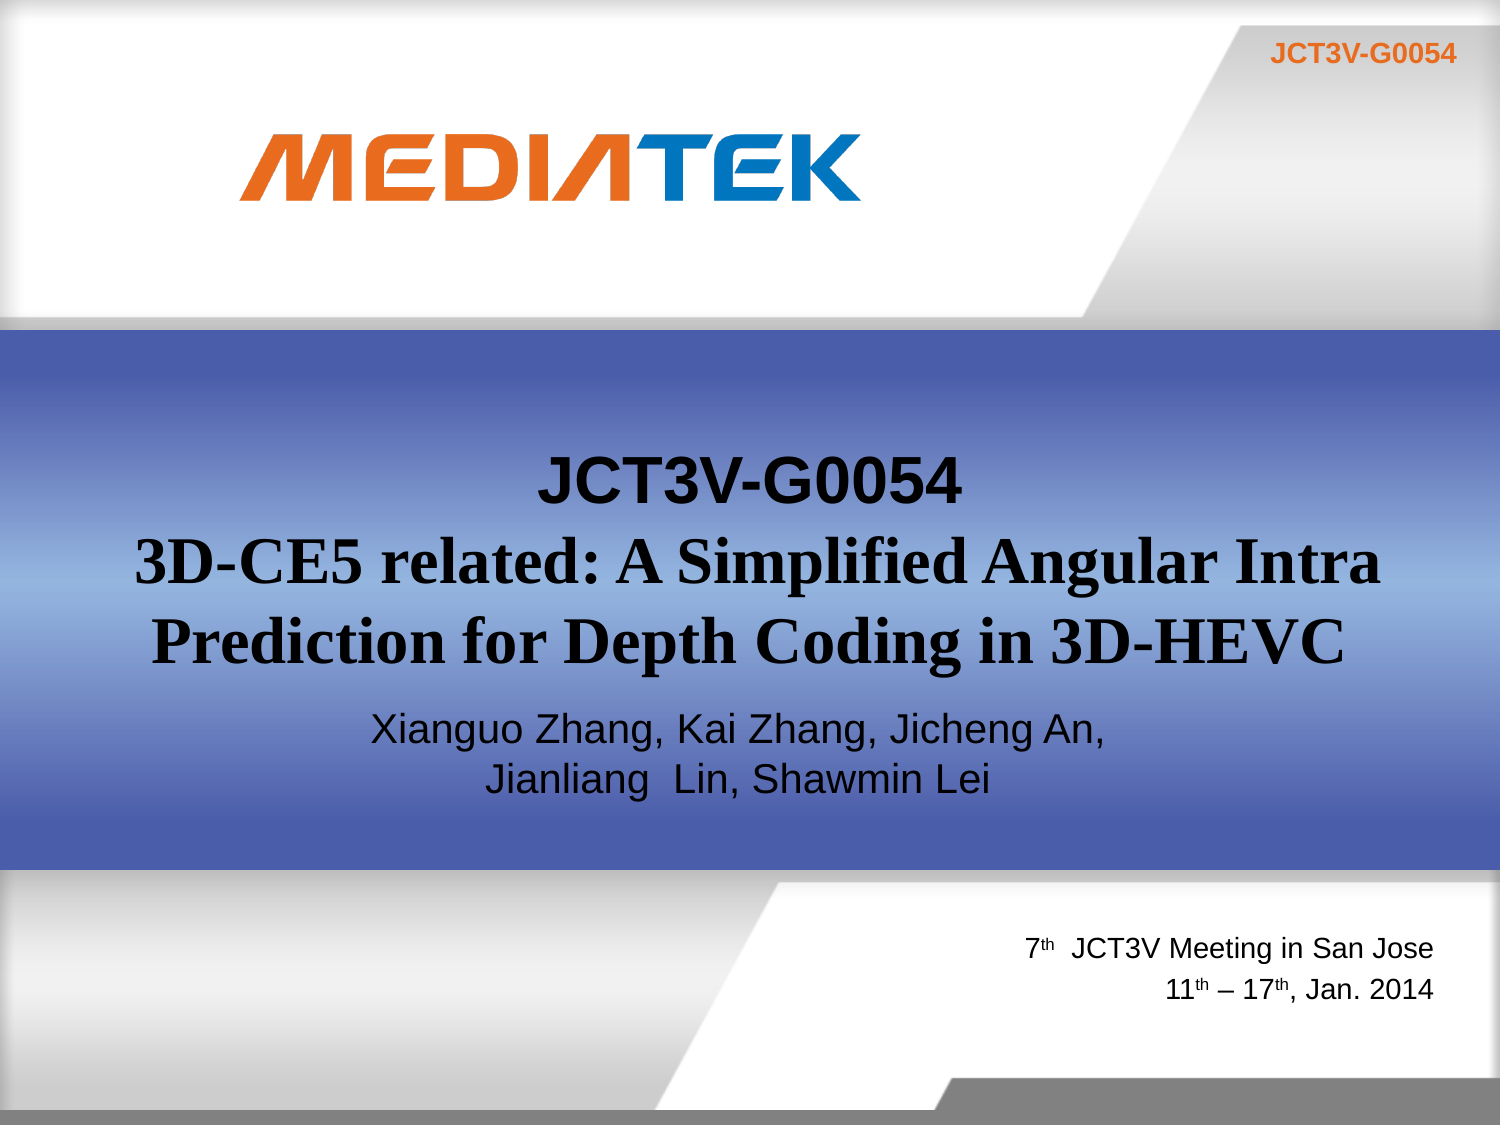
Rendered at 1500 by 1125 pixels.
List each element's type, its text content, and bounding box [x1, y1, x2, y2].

picture [0, 0, 1500, 1125]
title JCT3V-G0054 3D-CE5 related: A Simplified Angular Intra Prediction for Depth Coding in 3D-HEVC [50, 438, 1450, 676]
text_box Xianguo Zhang, Kai Zhang, Jicheng An, Jianliang Lin, Shawmin Lei [312, 694, 1164, 810]
